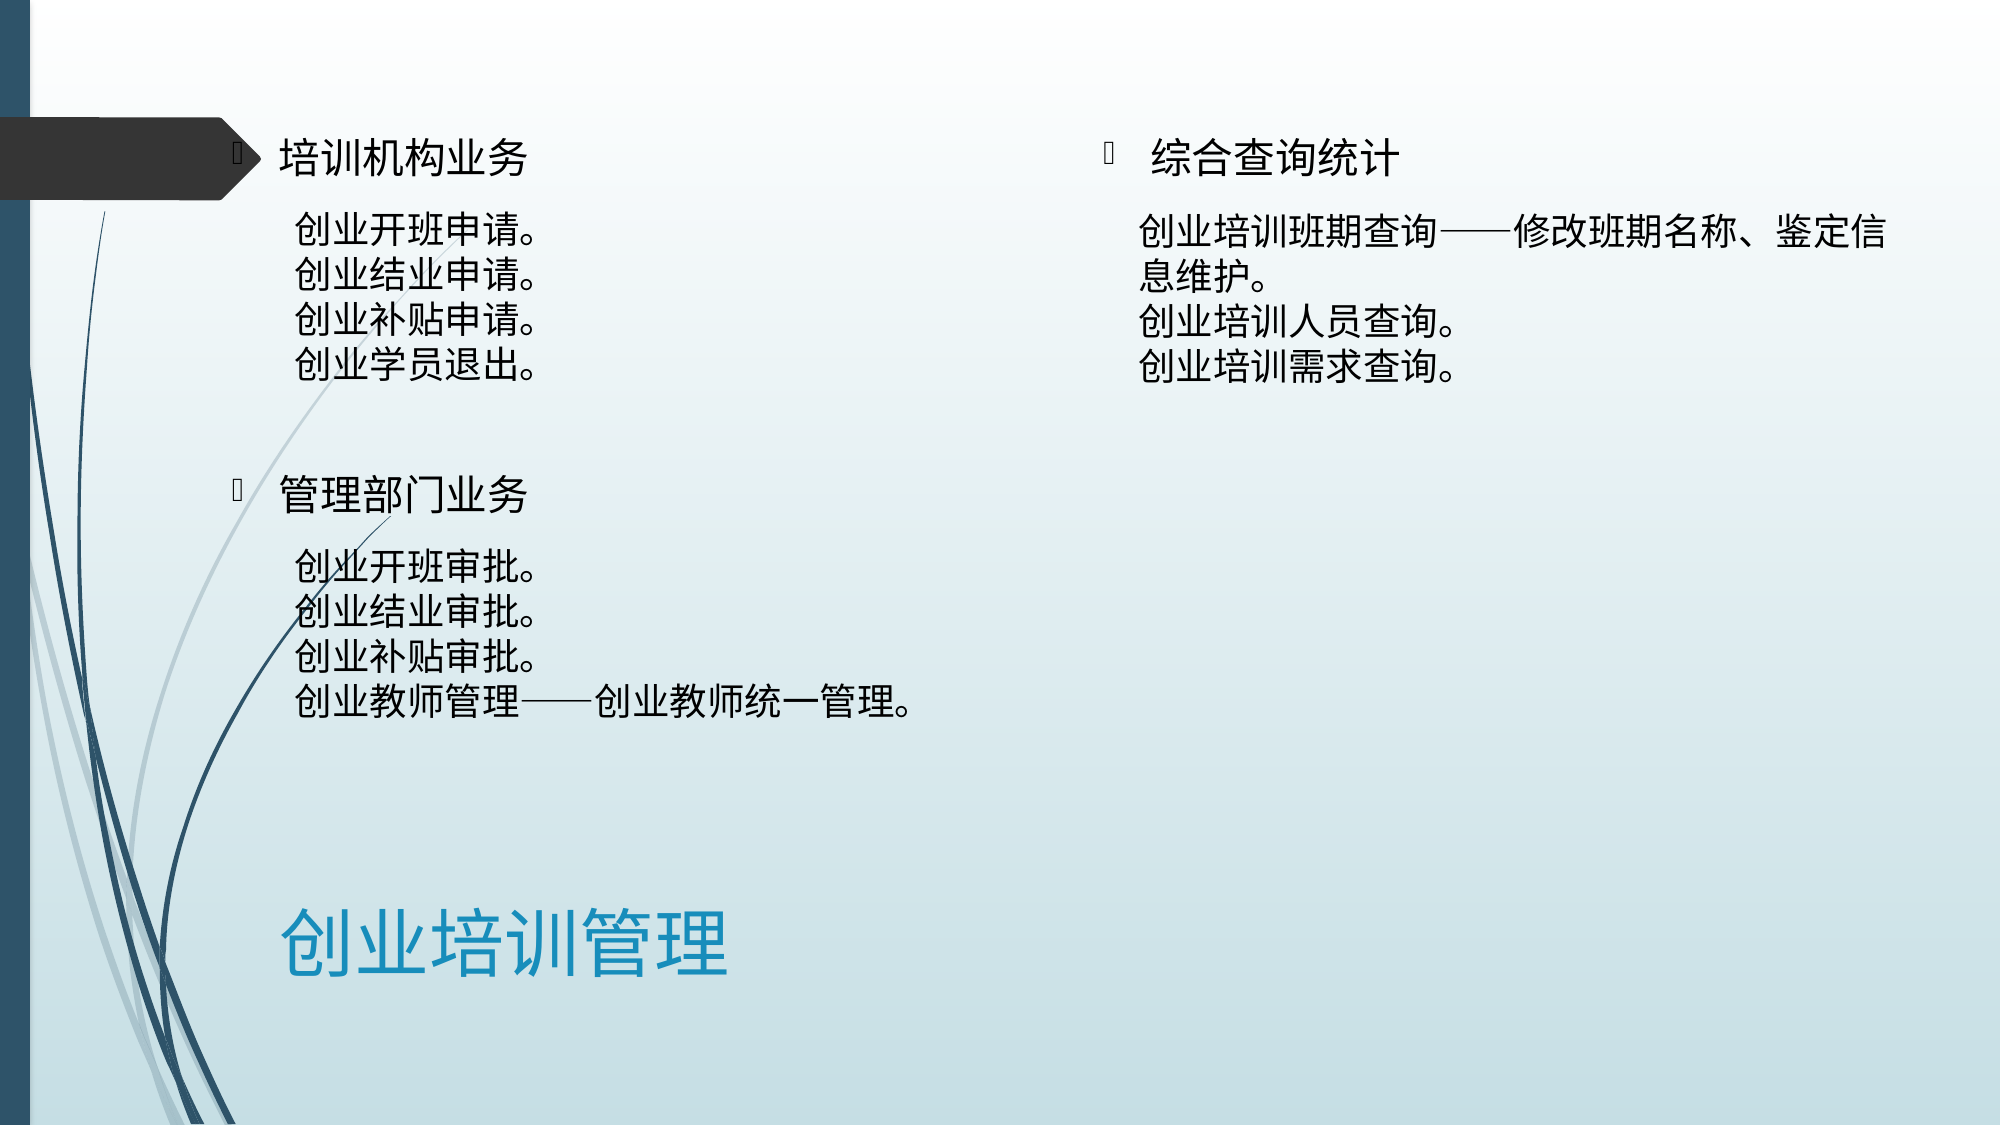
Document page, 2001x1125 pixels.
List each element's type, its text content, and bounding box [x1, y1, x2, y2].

text_box 创业开班申请。 创业结业申请。 创业补贴申请。 创业学员退出。 [280, 198, 793, 394]
text_box 培训机构业务 [216, 117, 865, 196]
title 创业培训管理 [264, 889, 1665, 1022]
text_box 创业培训班期查询——修改班期名称、鉴定信息维护。 创业培训人员查询。 创业培训需求查询。 [1123, 200, 1918, 395]
text_box 创业开班审批。 创业结业审批。 创业补贴审批。 创业教师管理——创业教师统一管理。 [280, 535, 972, 731]
text_box 综合查询统计 [1088, 117, 1665, 196]
text_box 管理部门业务 [216, 455, 865, 534]
